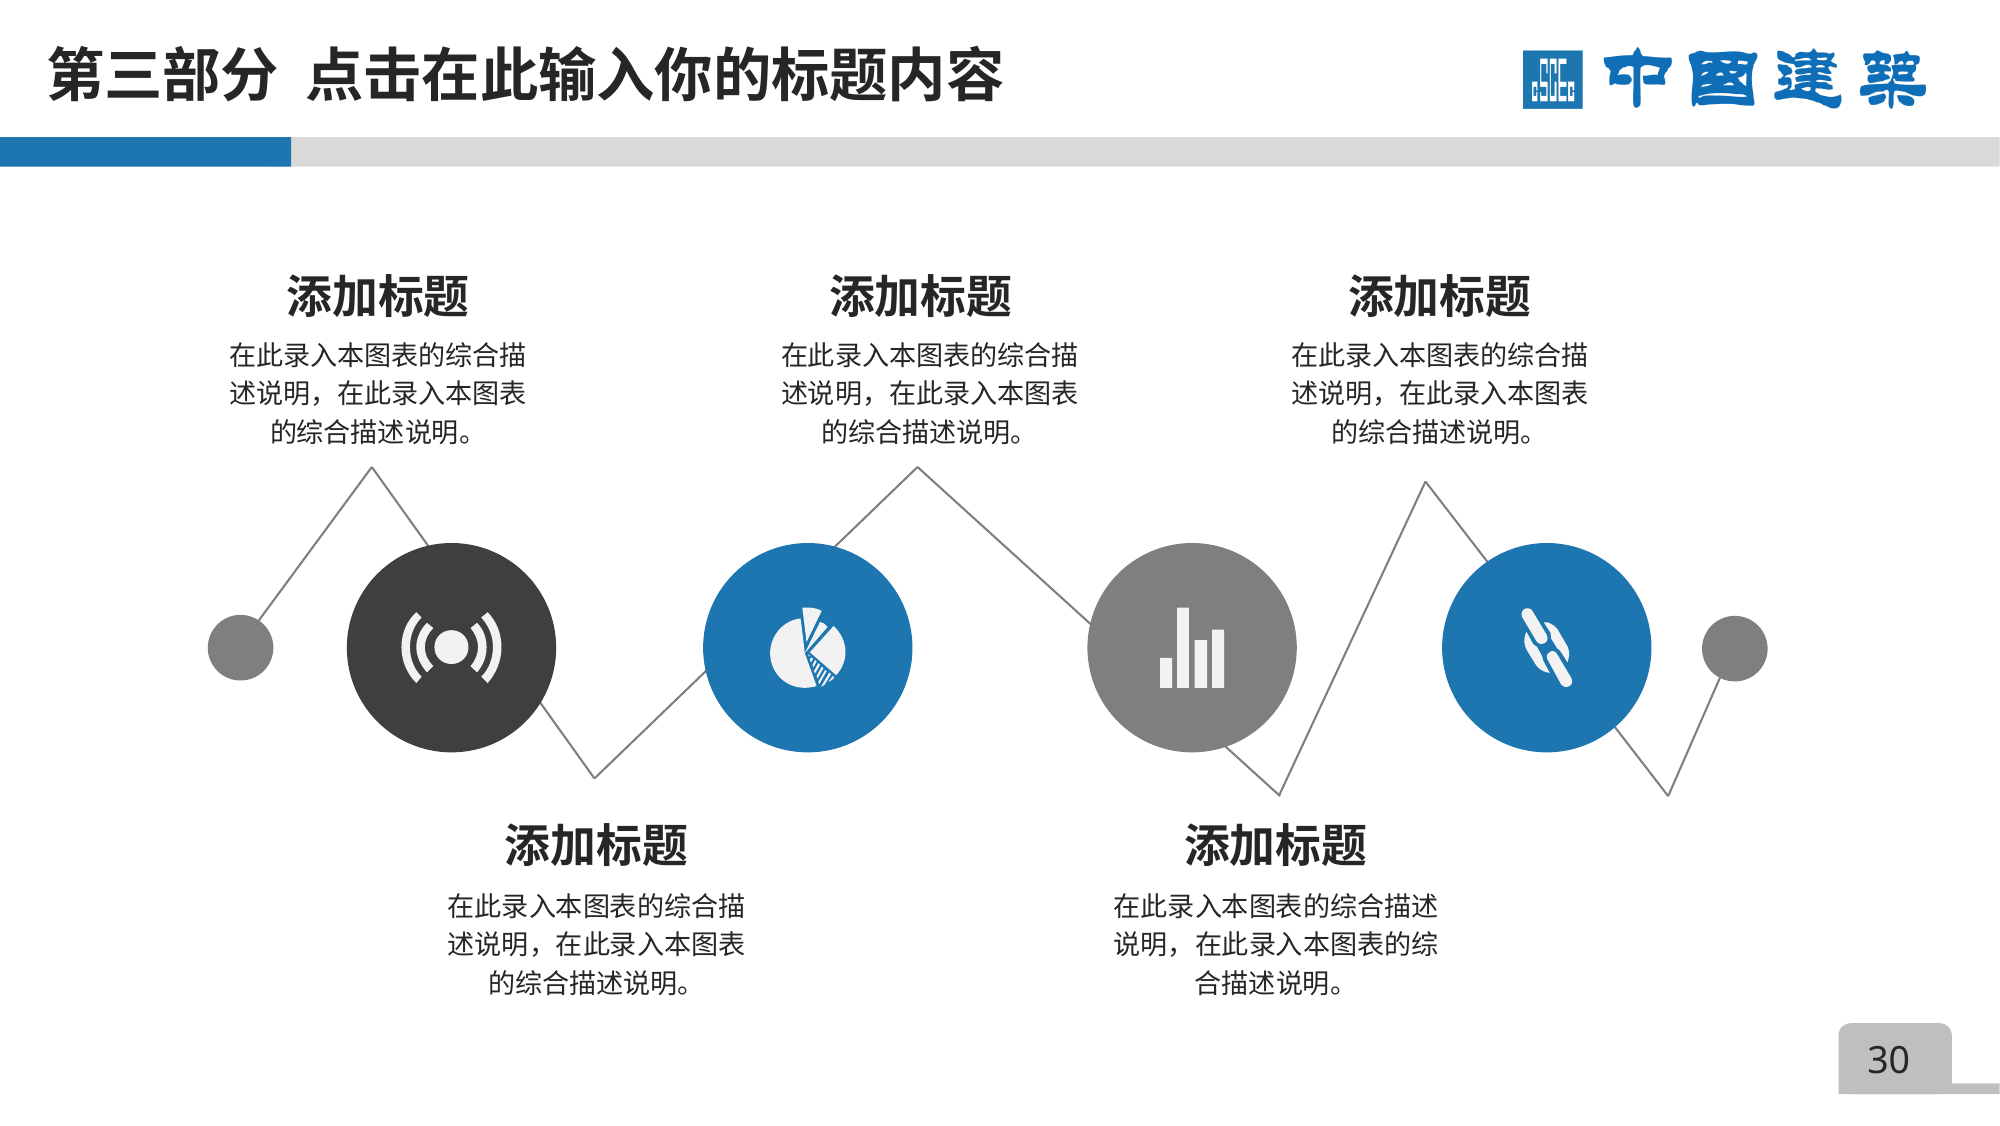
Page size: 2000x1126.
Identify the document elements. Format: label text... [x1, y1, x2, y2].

text_box 在此录入本图表的综合描述说明，在此录入本图表的综合描述说明。 [203, 323, 553, 456]
text_box 在此录入本图表的综合描述说明，在此录入本图表的综合描述说明。 [1262, 323, 1617, 456]
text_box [346, 542, 557, 753]
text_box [1441, 542, 1652, 753]
text_box 添加标题 [814, 260, 1028, 323]
text_box 添加标题 [489, 808, 703, 874]
picture [1523, 47, 1926, 109]
text_box 在此录入本图表的综合描述说明，在此录入本图表的综合描述说明。 [422, 874, 771, 1007]
text_box 添加标题 [271, 260, 485, 323]
text_box 第三部分 点击在此输入你的标题内容 [31, 31, 1083, 116]
text_box 在此录入本图表的综合描述说明，在此录入本图表的综合描述说明。 [763, 323, 1095, 456]
text_box 添加标题 [1333, 260, 1547, 323]
text_box 在此录入本图表的综合描述说明，在此录入本图表的综合描述说明。 [1087, 874, 1465, 1007]
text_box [1087, 542, 1297, 753]
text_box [702, 542, 913, 753]
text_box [207, 466, 1768, 797]
text_box 添加标题 [1169, 808, 1383, 874]
